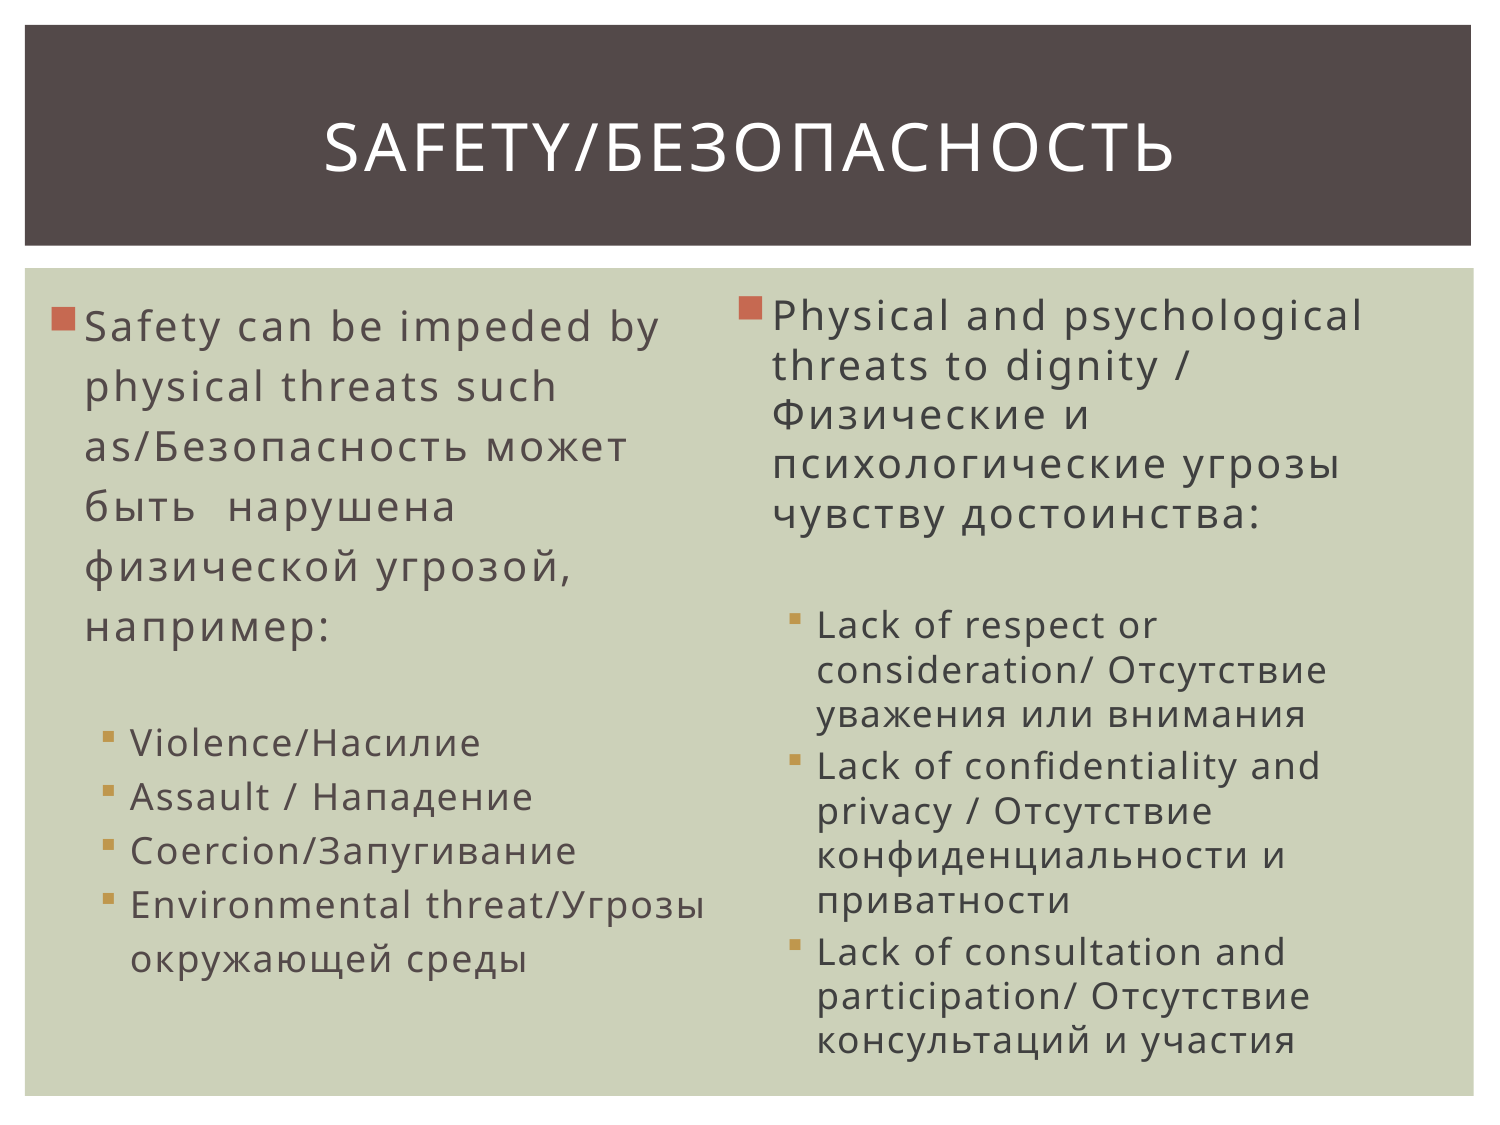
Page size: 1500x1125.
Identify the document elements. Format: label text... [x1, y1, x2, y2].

text_box Physical and psychological threats to dignity / Физические и психологические угрозы чувству достоинства: Lack of respect or consideration/ Отсутствие уважения или внимания Lack of confidentiality and privacy / Отсутствие конфиденциальности и приватности Lack of consultation and participation/ Отсутствие консультаций и участия [712, 281, 1438, 1075]
title Safety/безопасность [62, 58, 1438, 232]
list Safety can be impeded by physical threats such as/Безопасность может быть нарушена физической угрозой, например: Violence/Насилие Assault / Нападение Coercion/Запугивание Environmental threat/Угрозы окружающей среды [24, 281, 712, 1075]
